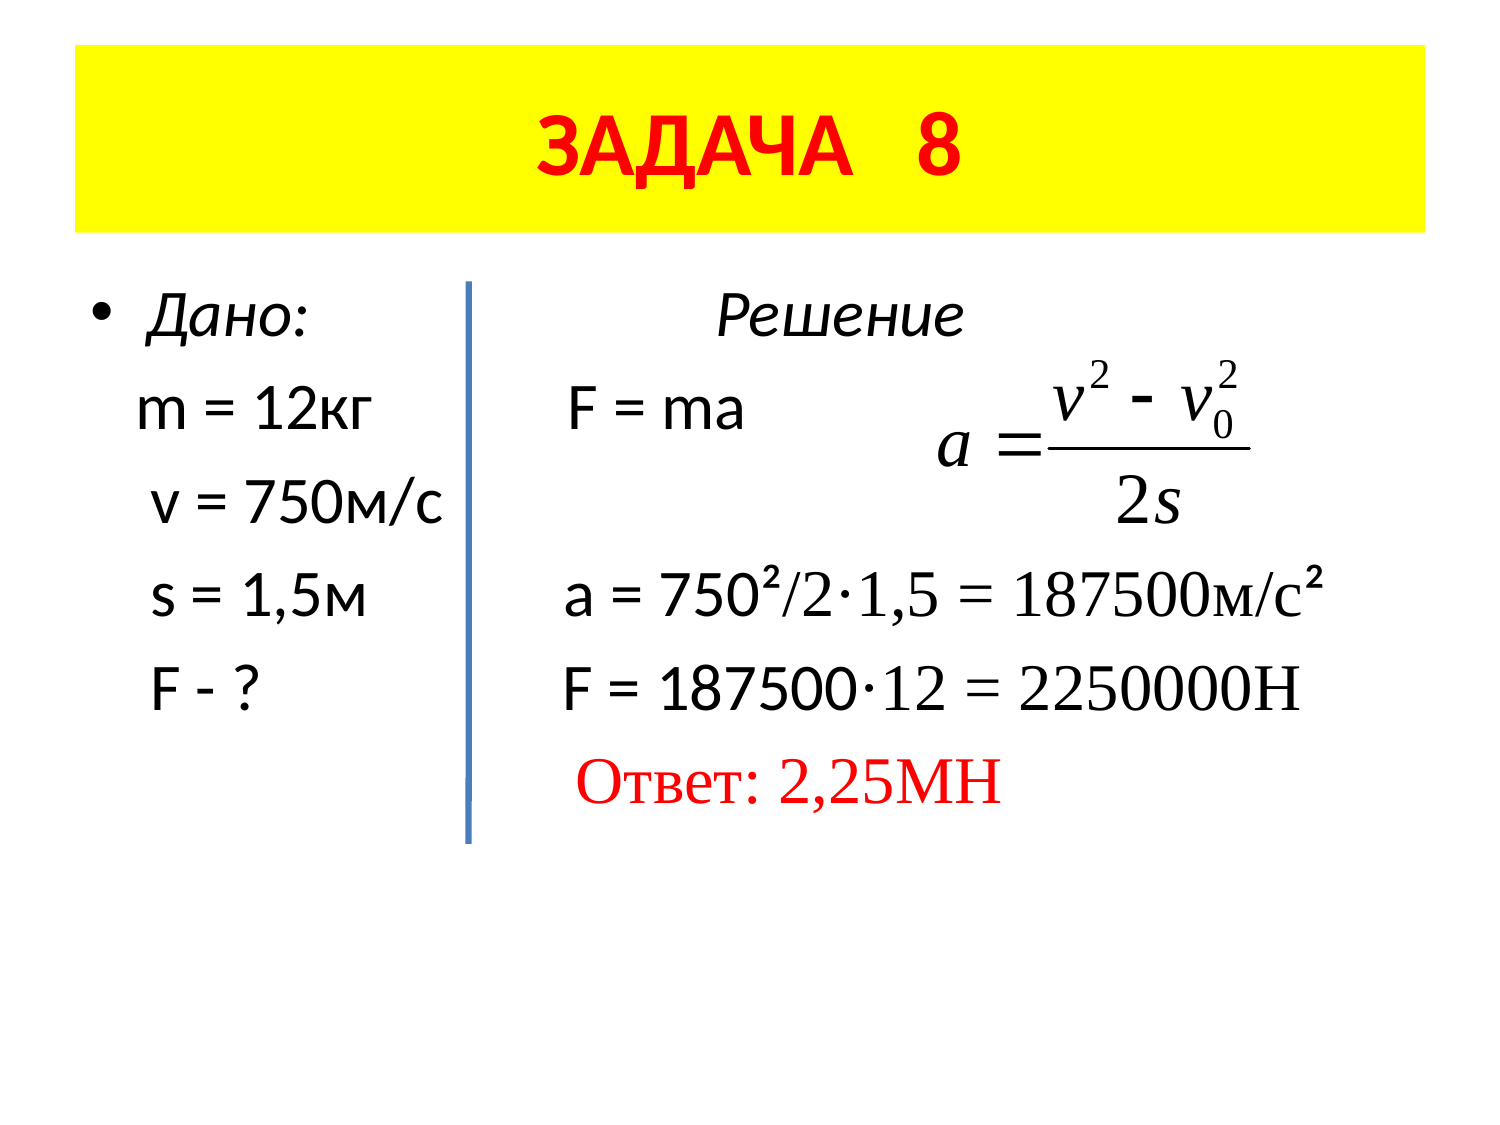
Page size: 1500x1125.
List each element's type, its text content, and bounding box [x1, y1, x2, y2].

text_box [925, 339, 1265, 540]
title ЗАДАЧА 8 [75, 45, 1425, 233]
list Дано: Решение m = 12кг F = ma v = 750м/с s = 1,5м a = 750²/2·1,5 = 187500м/с² F - ? F = 187500·12 = 2250000H Ответ: 2,25МН [75, 262, 1425, 1005]
